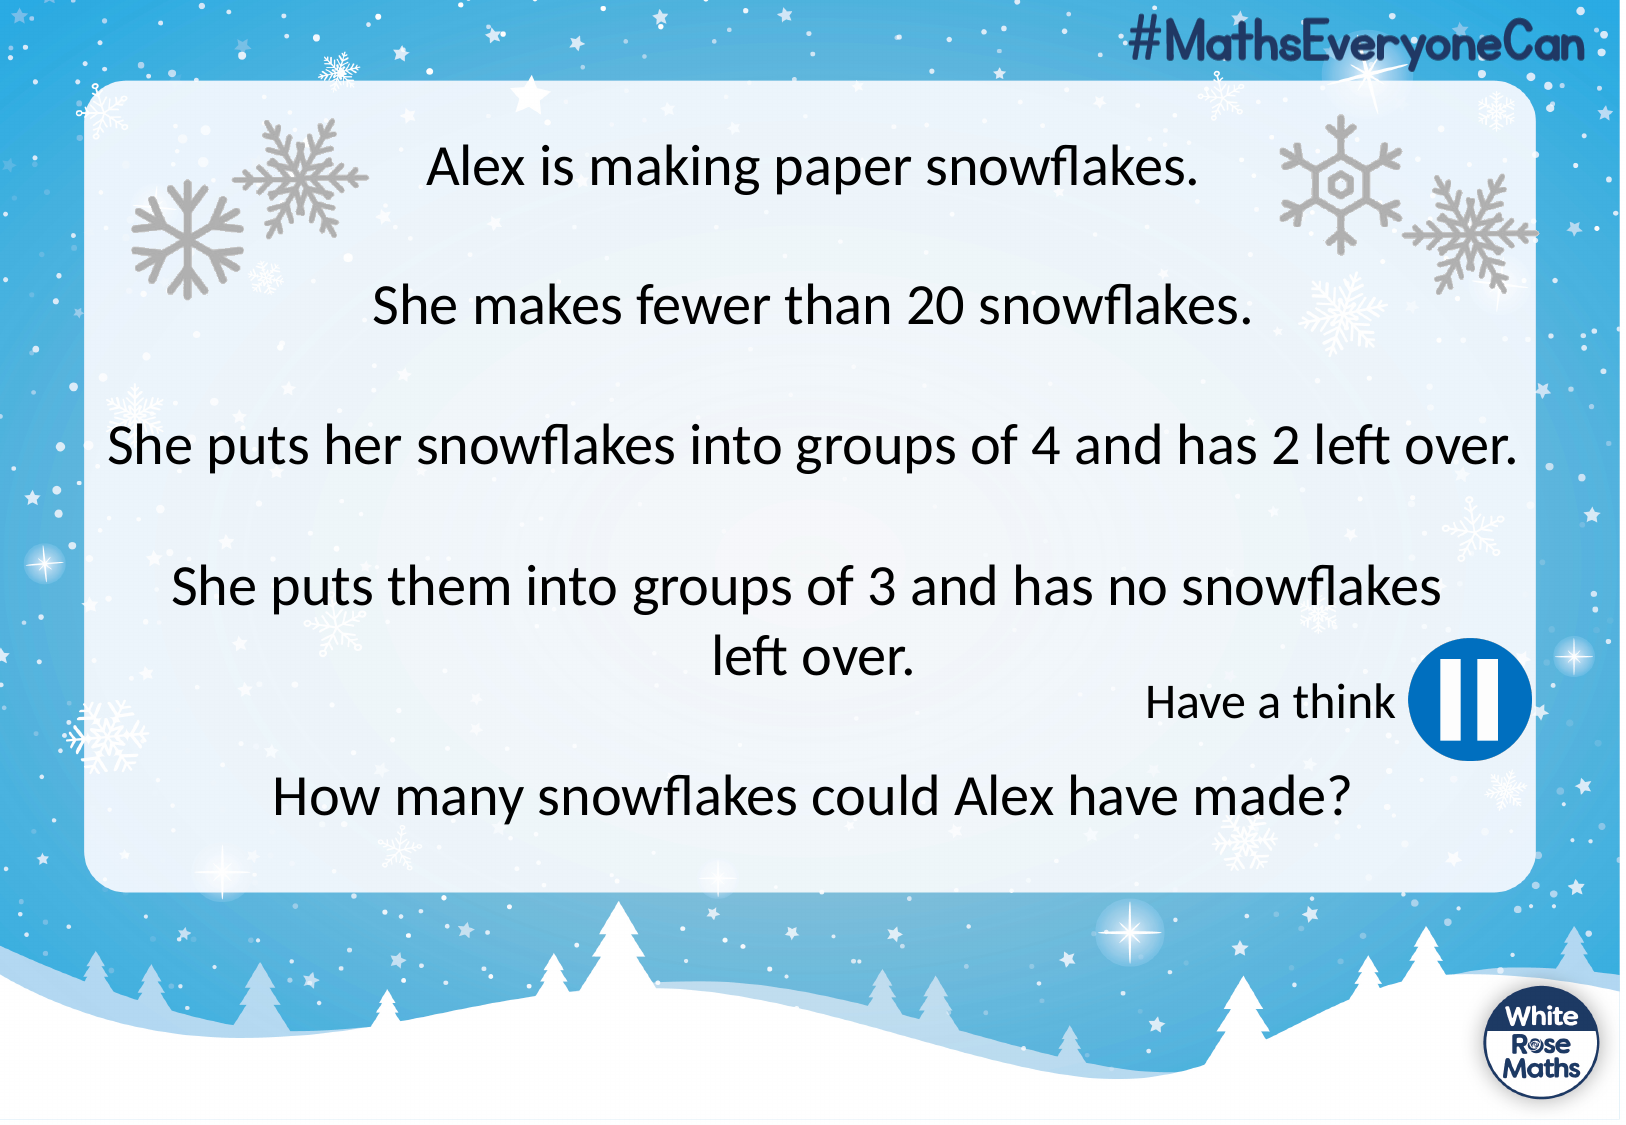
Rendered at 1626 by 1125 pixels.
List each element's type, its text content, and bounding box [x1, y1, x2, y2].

text_box Alex is making paper snowflakes. She makes fewer than 20 snowflakes. She puts her snowflakes into groups of 4 and has 2 left over. She puts them into groups of 3 and has no snowflakes left over. How many snowflakes could Alex have made? [66, 119, 1561, 834]
text_box Have a think [1130, 661, 1408, 737]
picture [0, 0, 1626, 1125]
